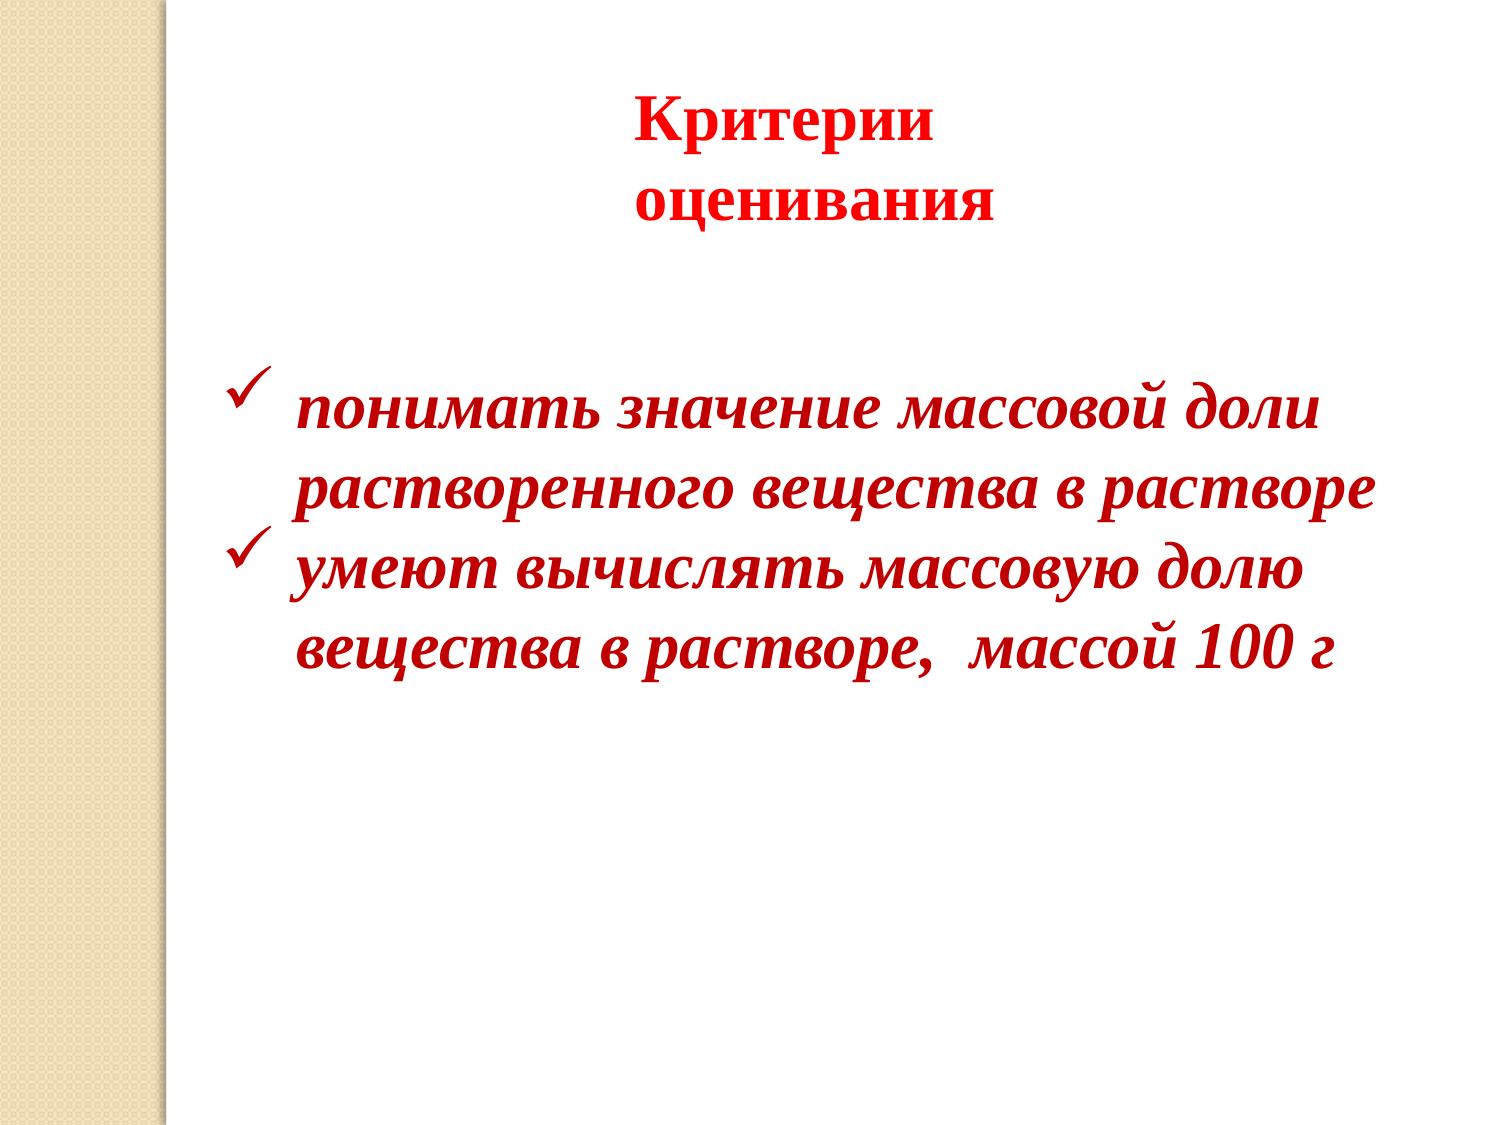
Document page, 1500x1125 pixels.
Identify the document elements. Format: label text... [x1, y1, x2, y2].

text_box понимать значение массовой доли растворенного вещества в растворе умеют вычислять массовую долю вещества в растворе, массой 100 г [206, 354, 1459, 689]
text_box Критерии оценивания [620, 66, 1199, 241]
